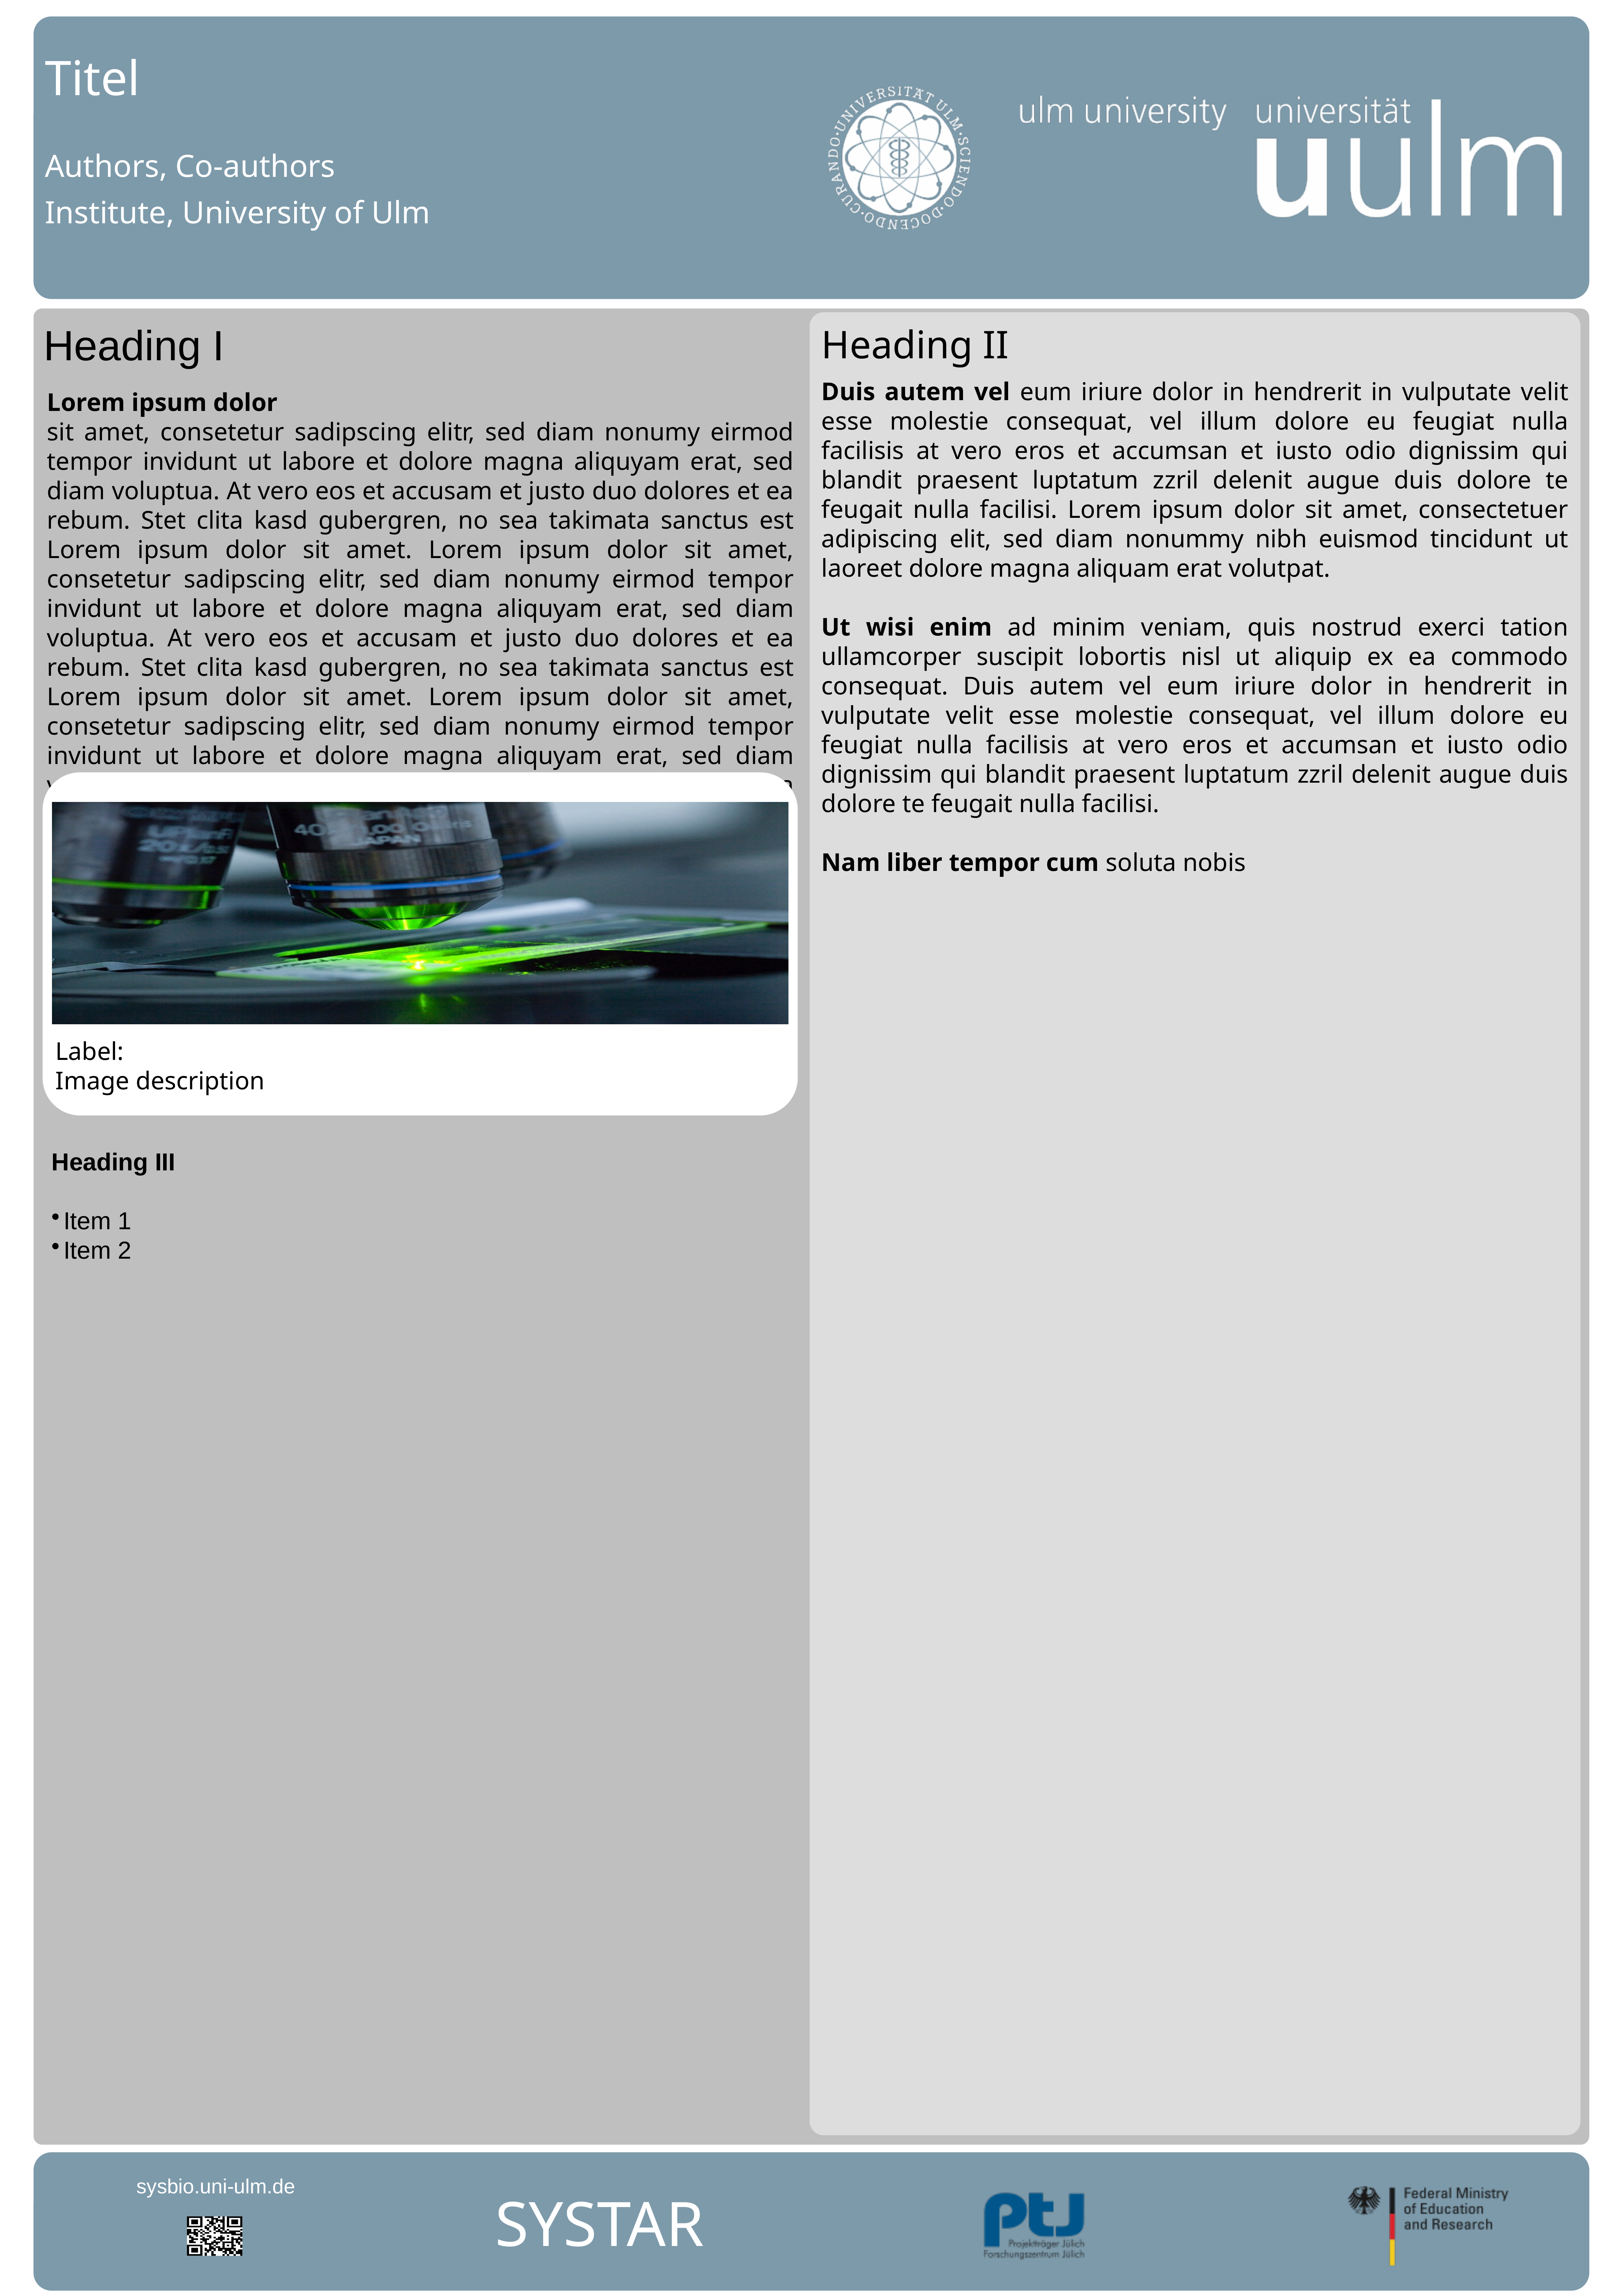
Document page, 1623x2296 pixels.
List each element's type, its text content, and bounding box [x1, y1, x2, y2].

text_box [33, 16, 1589, 299]
text_box Heading II [819, 318, 1571, 369]
picture [828, 86, 1562, 229]
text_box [42, 772, 798, 1116]
text_box Titel Authors, Co-authors Institute, University of Ulm [45, 47, 1578, 230]
text_box SYSTAR [495, 2185, 704, 2258]
text_box [33, 2152, 1589, 2291]
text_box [136, 2174, 296, 2269]
text_box [809, 312, 1581, 2135]
text_box Heading III Item 1 Item 2 [51, 1146, 370, 1264]
text_box Lorem ipsum dolor sit amet, consetetur sadipscing elitr, sed diam nonumy eirmod tempor invidunt ut labore et dolore magna aliquyam erat, sed diam voluptua. At vero eos et accusam et justo duo dolores et ea rebum. Stet clita kasd gubergren, no sea takimata sanctus est Lorem ipsum dolor sit amet. Lorem ipsum dolor sit amet, consetetur sadipscing elitr, sed diam nonumy eirmod tempor invidunt ut labore et dolore magna aliquyam erat, sed diam voluptua. At vero eos et accusam et justo duo dolores et ea rebum. Stet clita kasd gubergren, no sea takimata sanctus est Lorem ipsum dolor sit amet. Lorem ipsum dolor sit amet, consetetur sadipscing elitr, sed diam nonumy eirmod tempor invidunt ut labore et dolore magna aliquyam erat, sed diam voluptua. At vero eos et accusam et justo duo dolores et ea rebum. Stet clita kasd gubergren, no sea [44, 384, 797, 772]
text_box Duis autem vel eum iriure dolor in hendrerit in vulputate velit esse molestie consequat, vel illum dolore eu feugiat nulla facilisis at vero eros et accumsan et iusto odio dignissim qui blandit praesent luptatum zzril delenit augue duis dolore te feugait nulla facilisi. Lorem ipsum dolor sit amet, consectetuer adipiscing elit, sed diam nonummy nibh euismod tincidunt ut laoreet dolore magna aliquam erat volutpat. Ut wisi enim ad minim veniam, quis nostrud exerci tation ullamcorper suscipit lobortis nisl ut aliquip ex ea commodo consequat. Duis autem vel eum iriure dolor in hendrerit in vulputate velit esse molestie consequat, vel illum dolore eu feugiat nulla facilisis at vero eros et accumsan et iusto odio dignissim qui blandit praesent luptatum zzril delenit augue duis dolore te feugait nulla facilisi. Nam liber tempor cum soluta nobis [819, 373, 1571, 878]
text_box [33, 308, 1589, 2145]
picture [1337, 2177, 1516, 2275]
text_box Heading I [43, 318, 797, 369]
picture [979, 2188, 1090, 2265]
